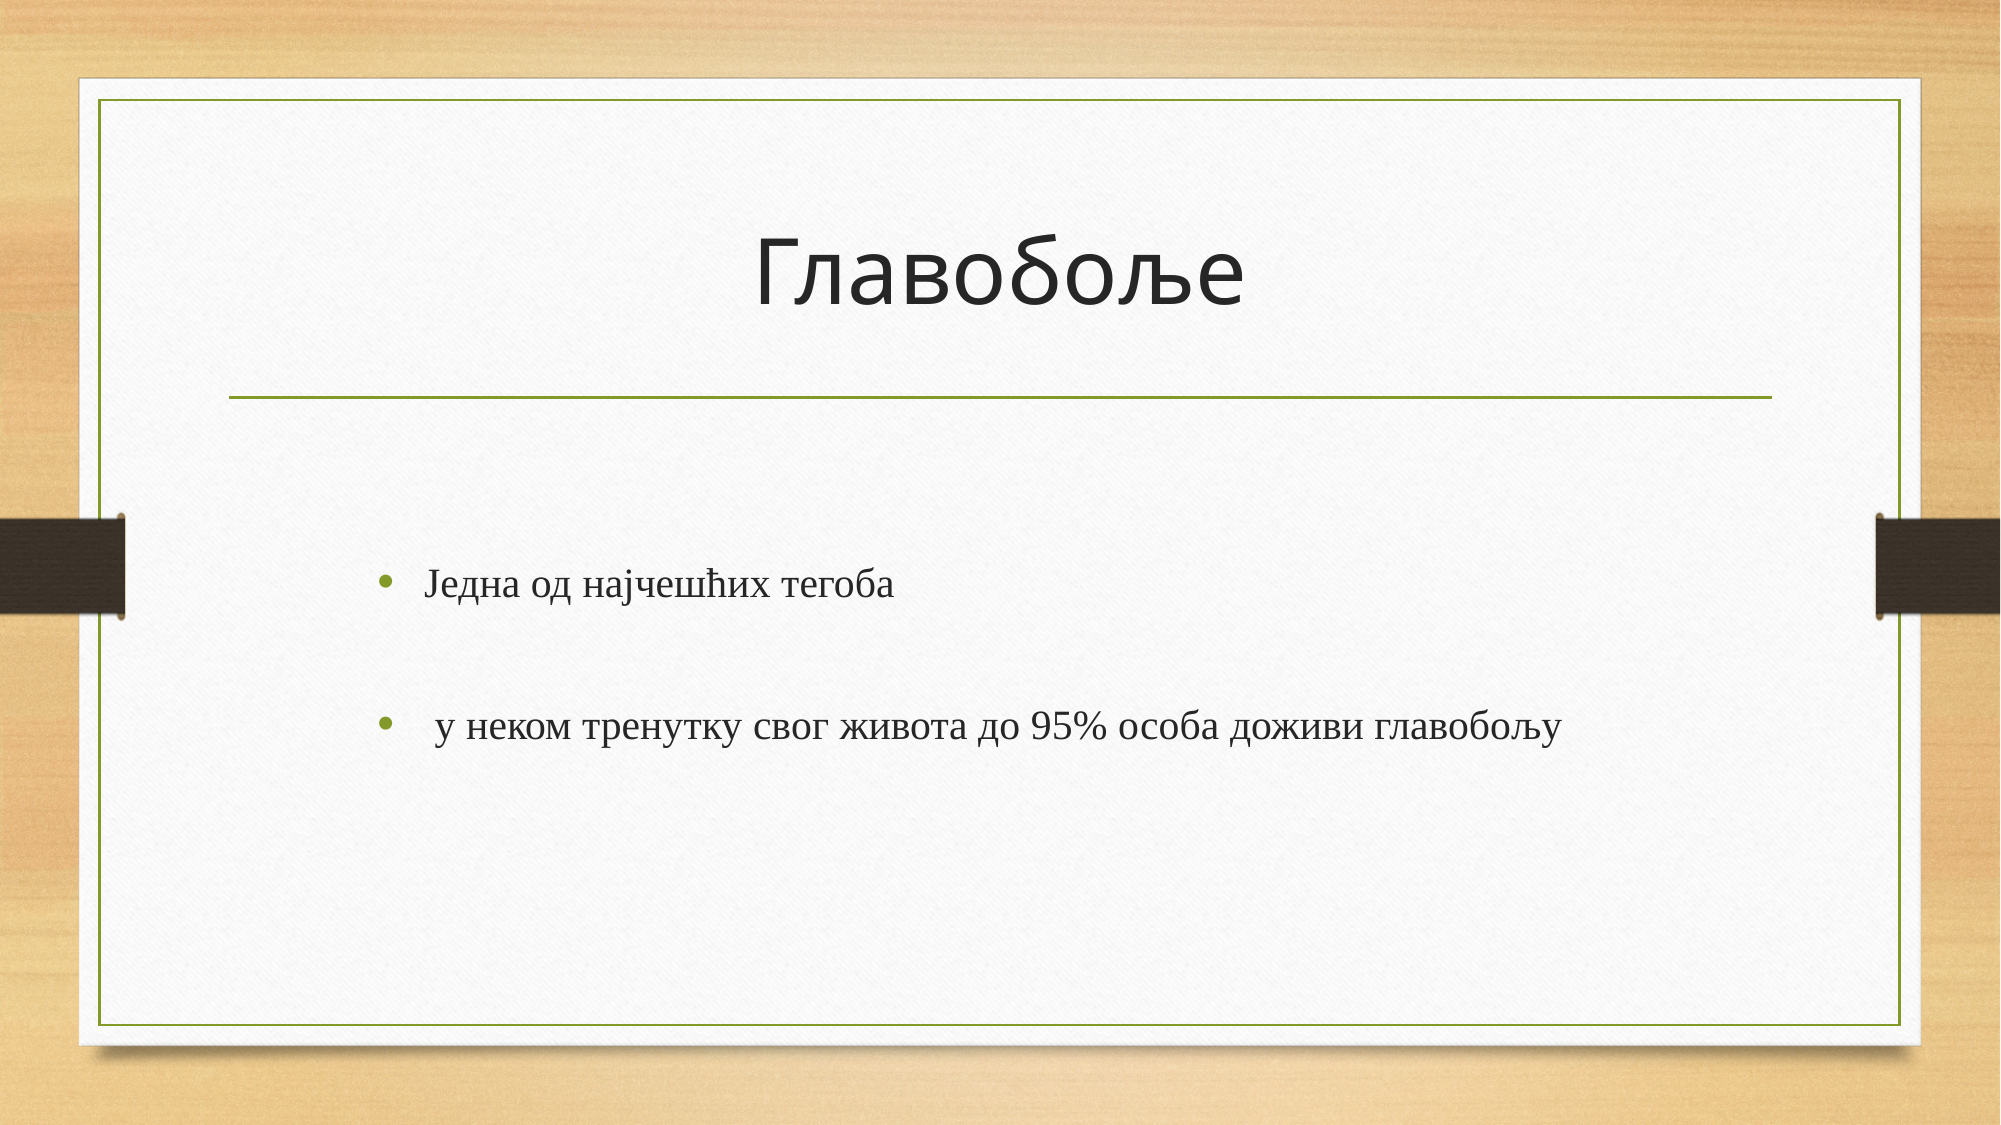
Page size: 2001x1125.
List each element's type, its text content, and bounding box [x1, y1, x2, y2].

picture [0, 0, 2001, 1125]
title Главобоље [212, 161, 1788, 375]
list Једна од најчешћих тегоба у неком тренутку свог живота до 95% особа доживи главобољу [362, 467, 1603, 917]
